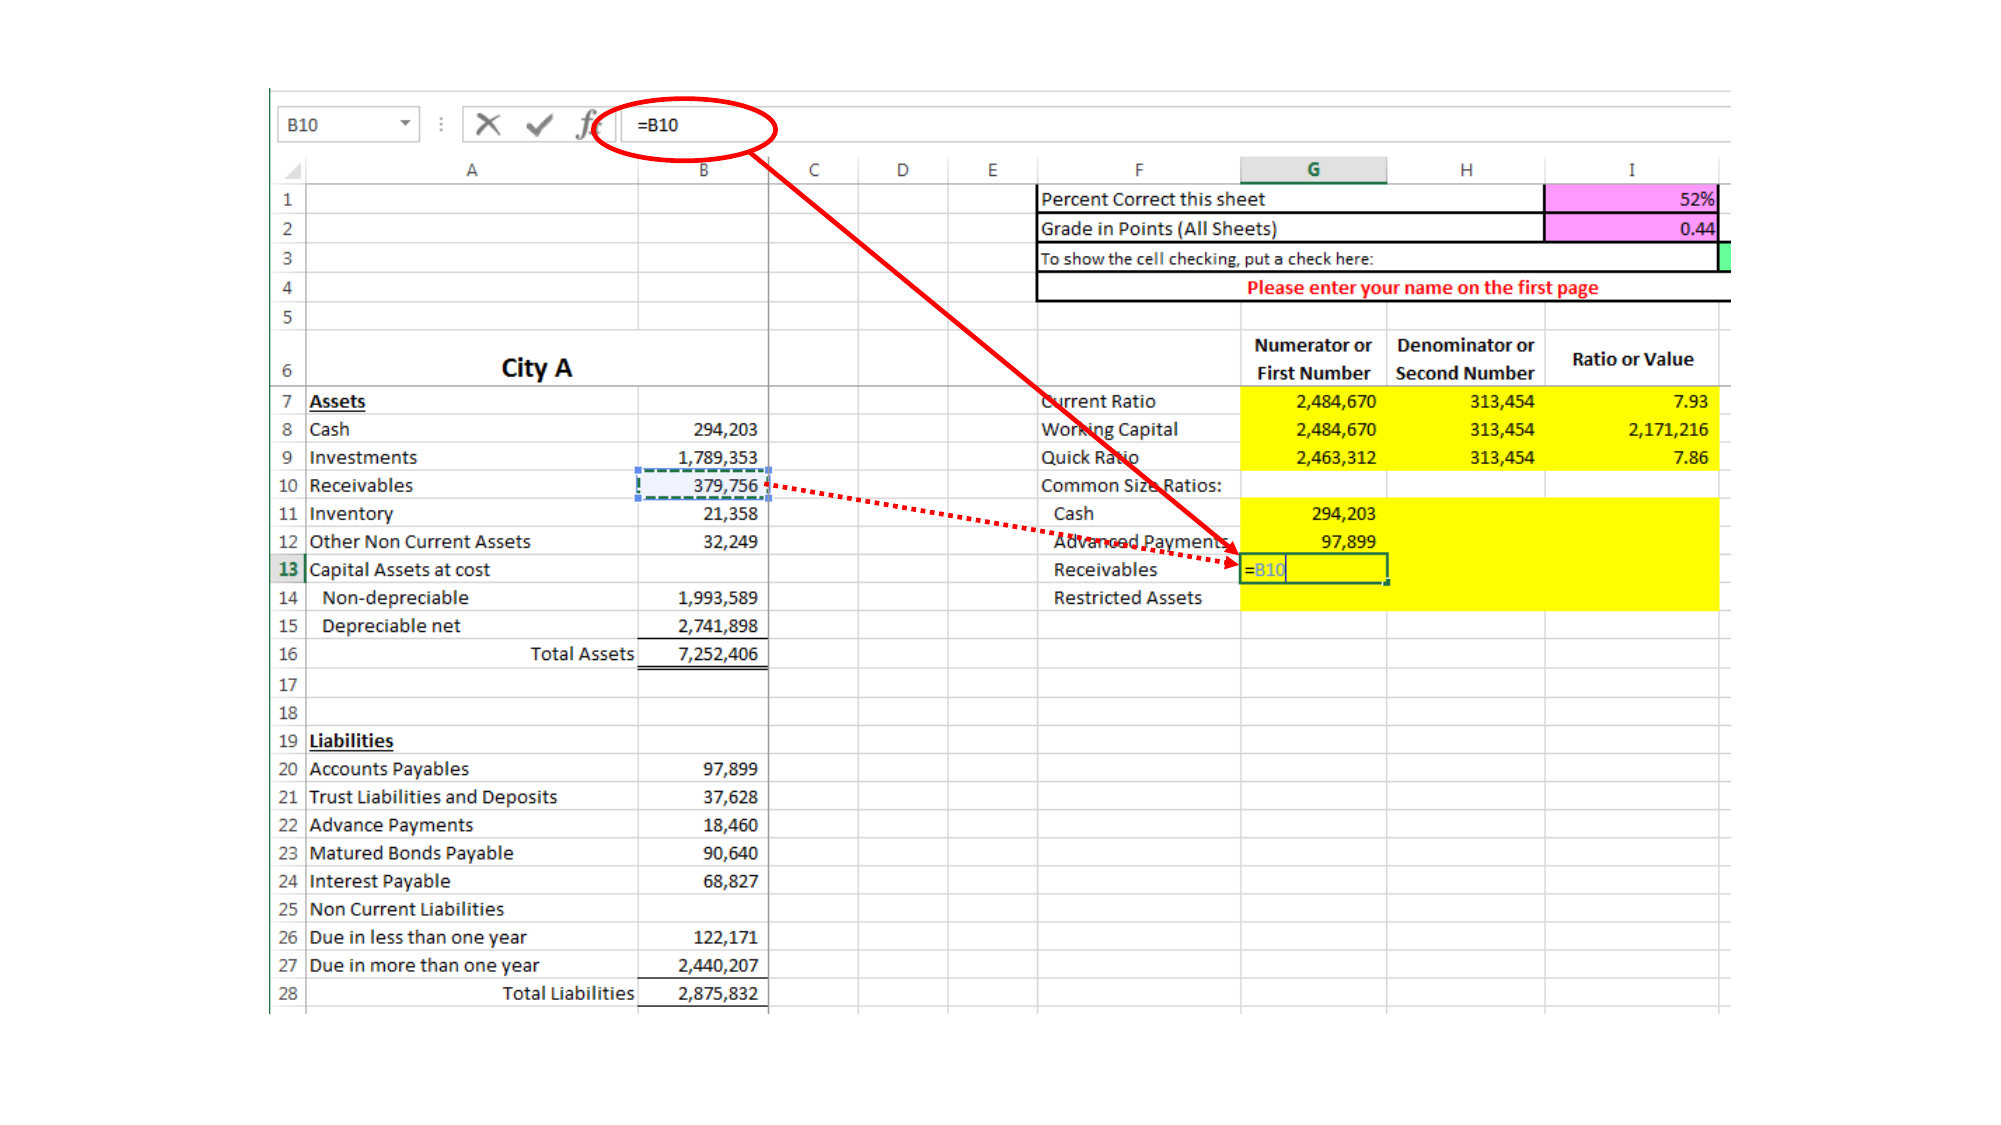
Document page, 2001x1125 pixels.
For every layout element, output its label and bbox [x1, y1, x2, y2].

text_box [764, 483, 1240, 565]
list [269, 88, 1731, 1014]
text_box [748, 151, 1240, 556]
